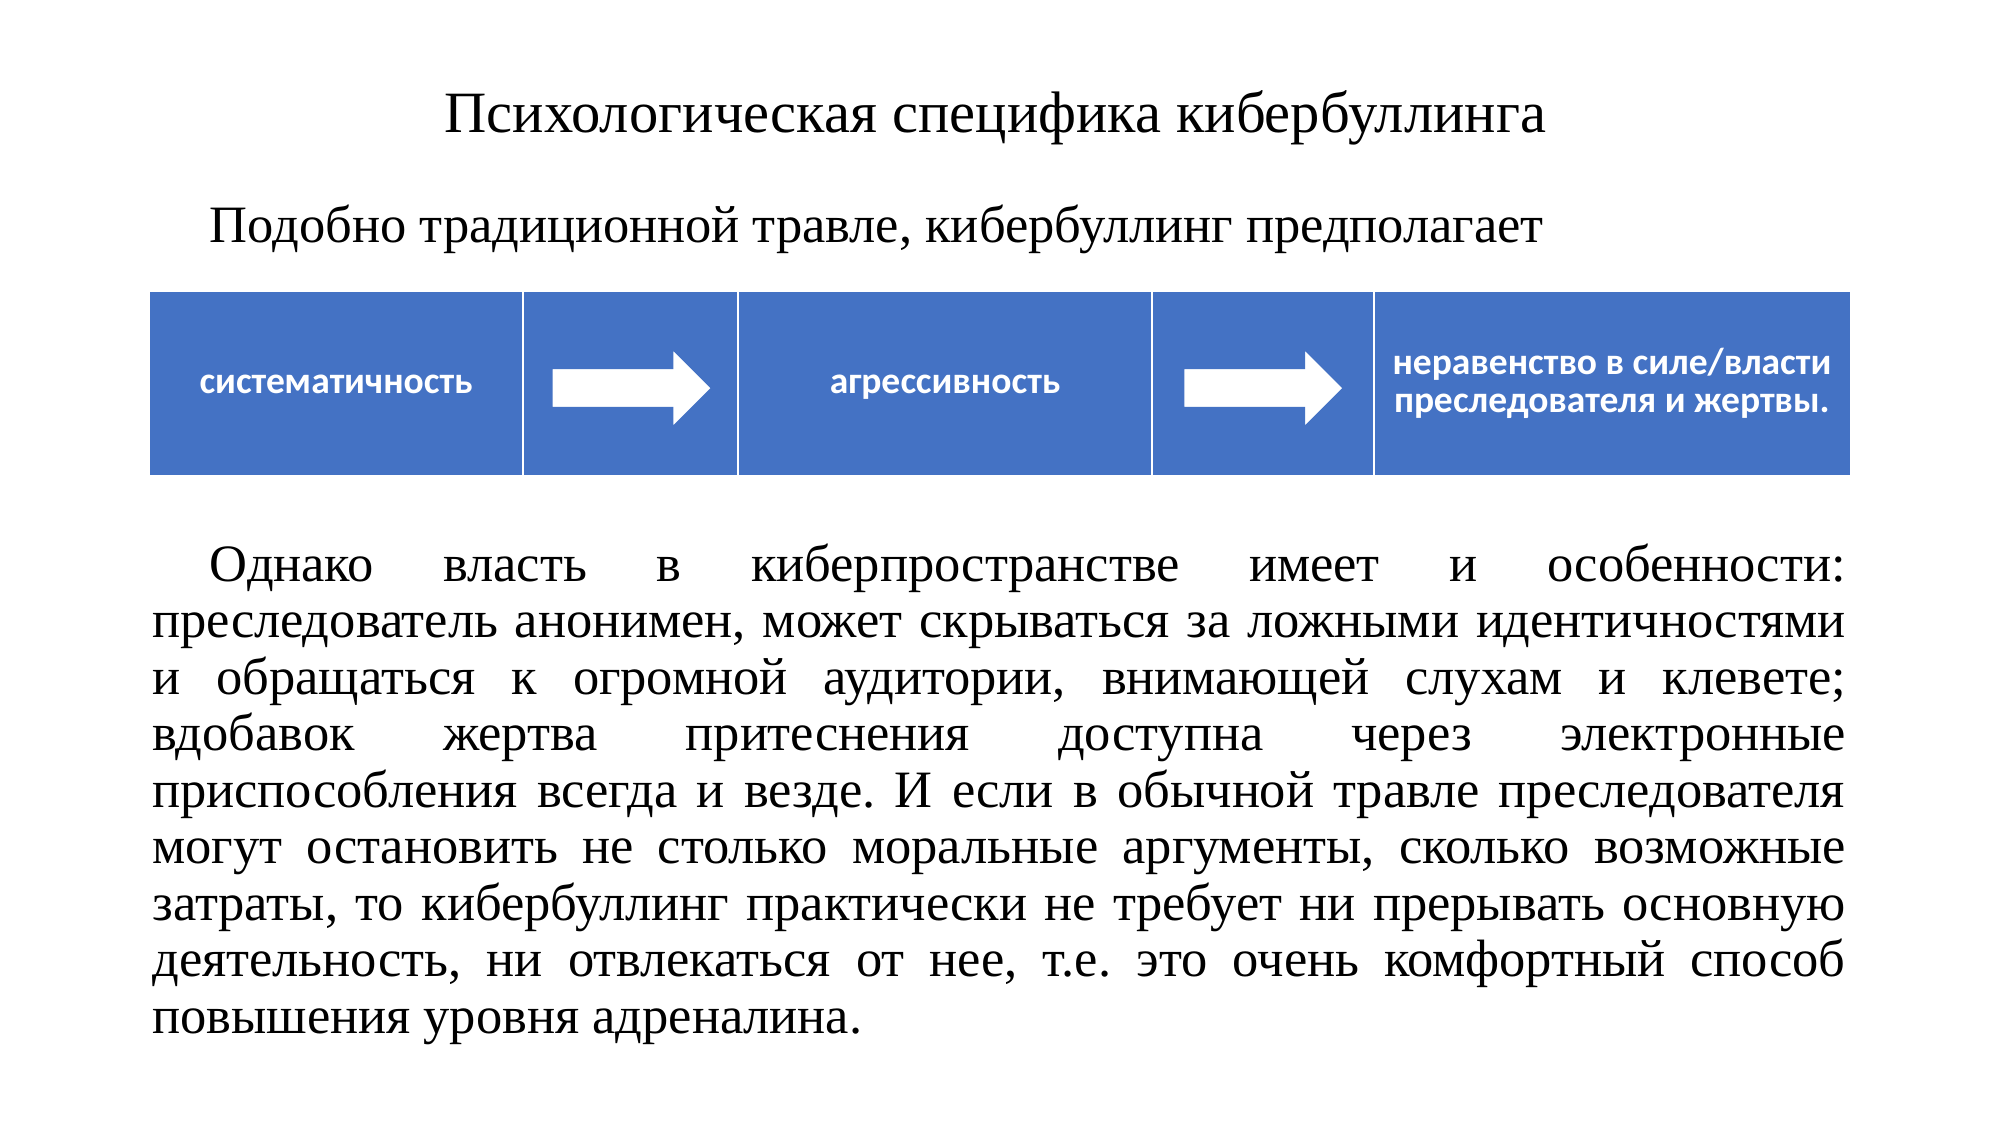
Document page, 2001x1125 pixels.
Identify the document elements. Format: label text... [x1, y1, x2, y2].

table_header [1153, 292, 1373, 475]
list Подобно традиционной травле, кибербуллинг предполагает Однако власть в киберпространстве имеет и особенности: преследователь анонимен, может скрываться за ложными идентичностями и обращаться к огромной аудитории, внимающей слухам и клевете; вдобавок жертва притеснения доступна через электронные приспособления всегда и везде. И если в обычной травле преследователя могут остановить не столько моральные аргументы, сколько возможные затраты, то кибербуллинг практически не требует ни прерывать основную деятельность, ни отвлекаться от нее, т.е. это очень комфортный способ повышения уровня адреналина. [137, 189, 1863, 1061]
table_header [524, 292, 737, 475]
title Психологическая специфика кибербуллинга [102, 73, 1891, 225]
table_header систематичность [150, 292, 522, 475]
table_header агрессивность [739, 292, 1151, 475]
text_box [1182, 345, 1346, 431]
text_box [550, 345, 714, 431]
table_header неравенство в силе/власти преследователя и жертвы. [1375, 292, 1850, 475]
